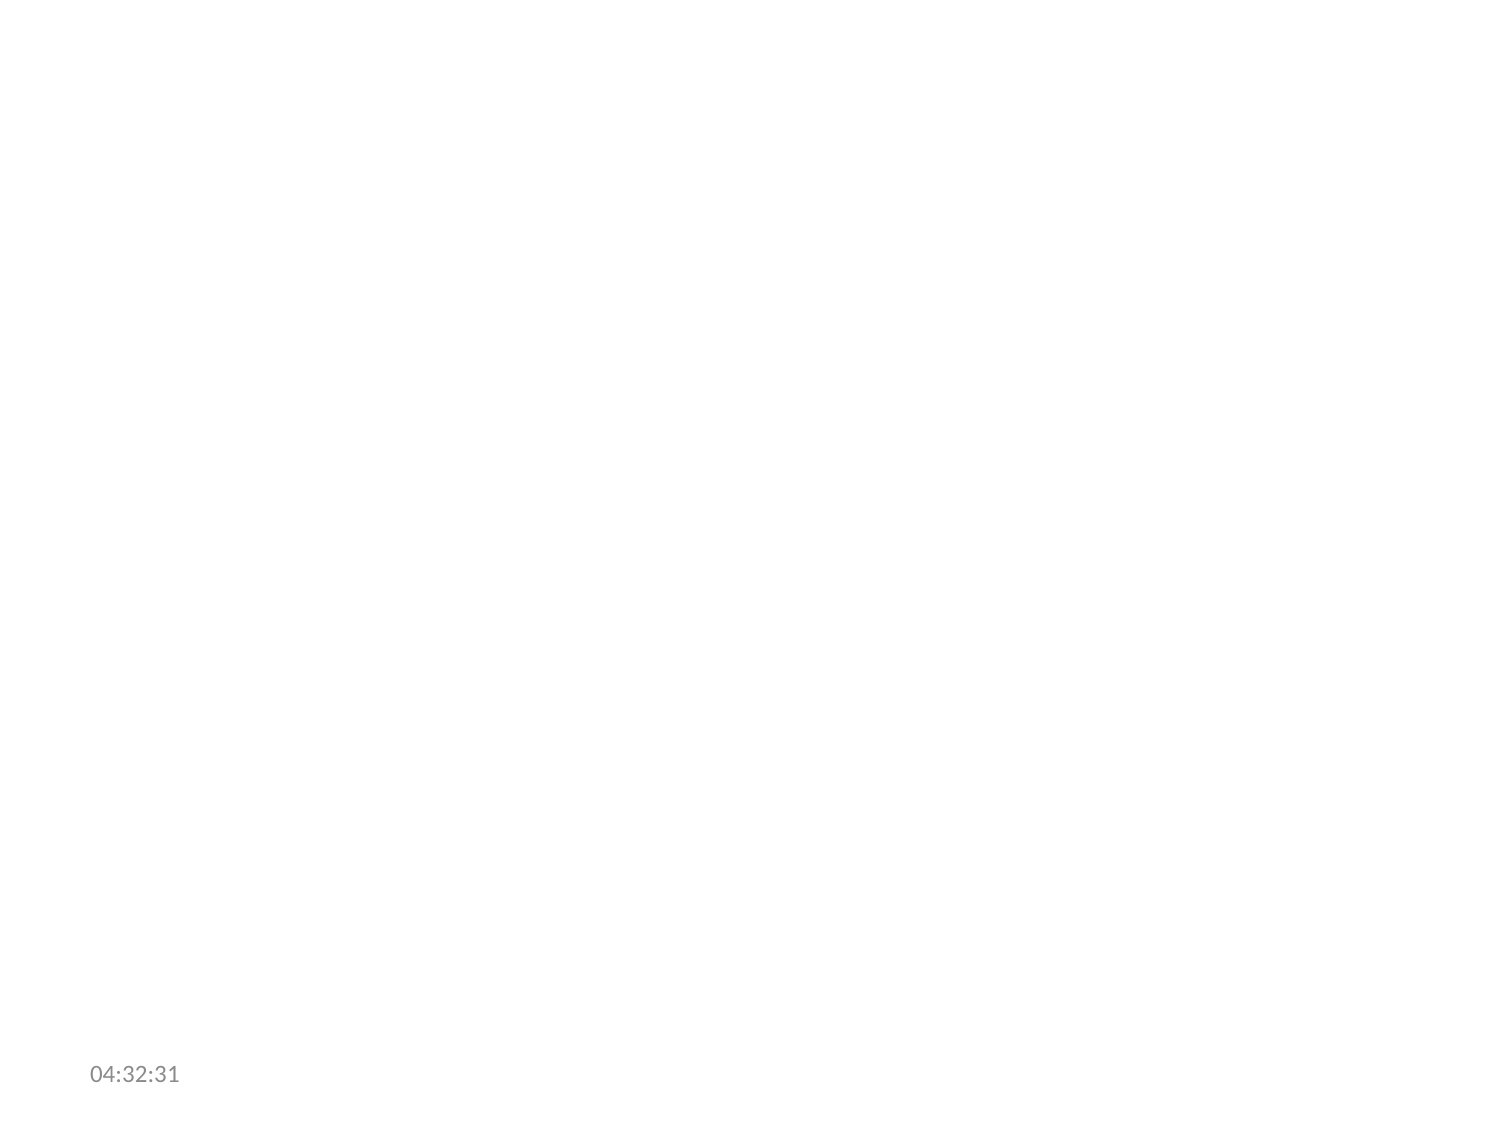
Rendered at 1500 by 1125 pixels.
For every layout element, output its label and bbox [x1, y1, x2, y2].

slide_number [75, 1042, 425, 1103]
